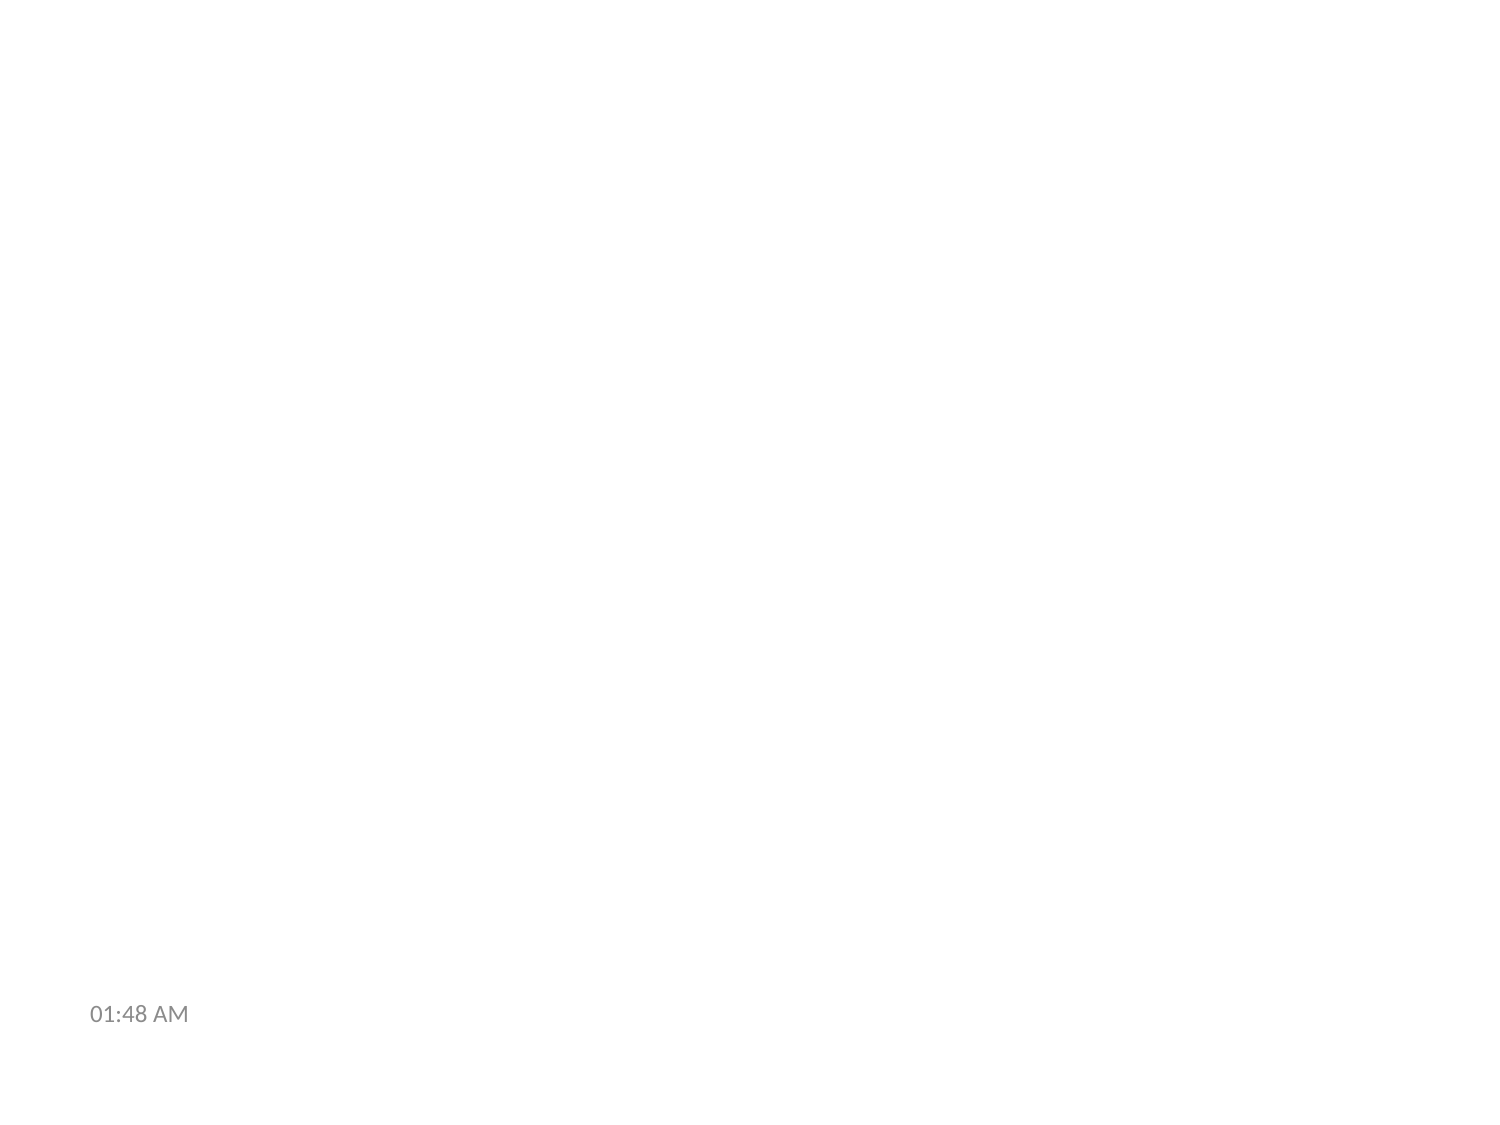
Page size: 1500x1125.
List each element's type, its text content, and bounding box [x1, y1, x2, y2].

text_box 3:35 PM [75, 982, 425, 1043]
